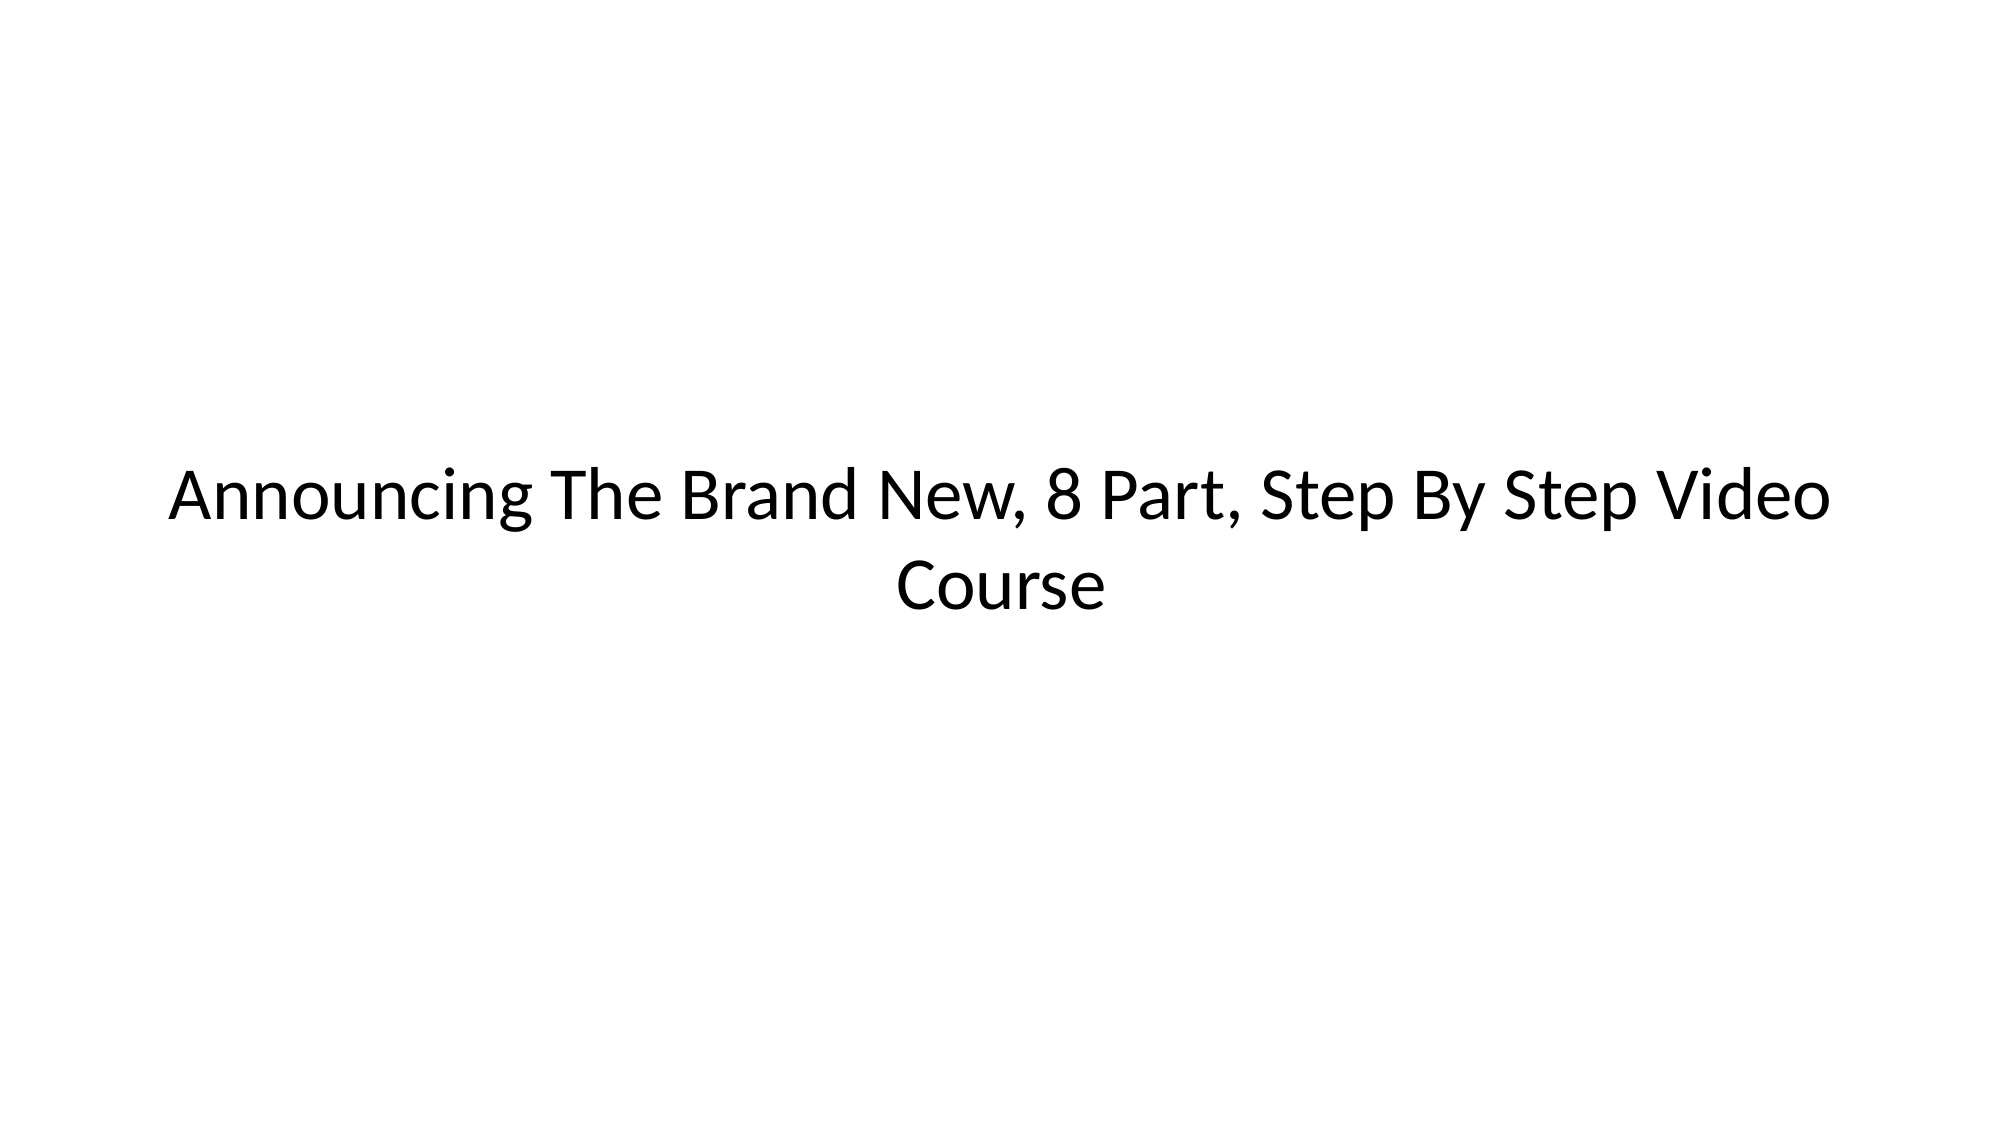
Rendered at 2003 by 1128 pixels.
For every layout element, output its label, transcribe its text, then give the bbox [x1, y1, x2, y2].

title Announcing The Brand New, 8 Part, Step By Step Video Course [149, 287, 1853, 782]
